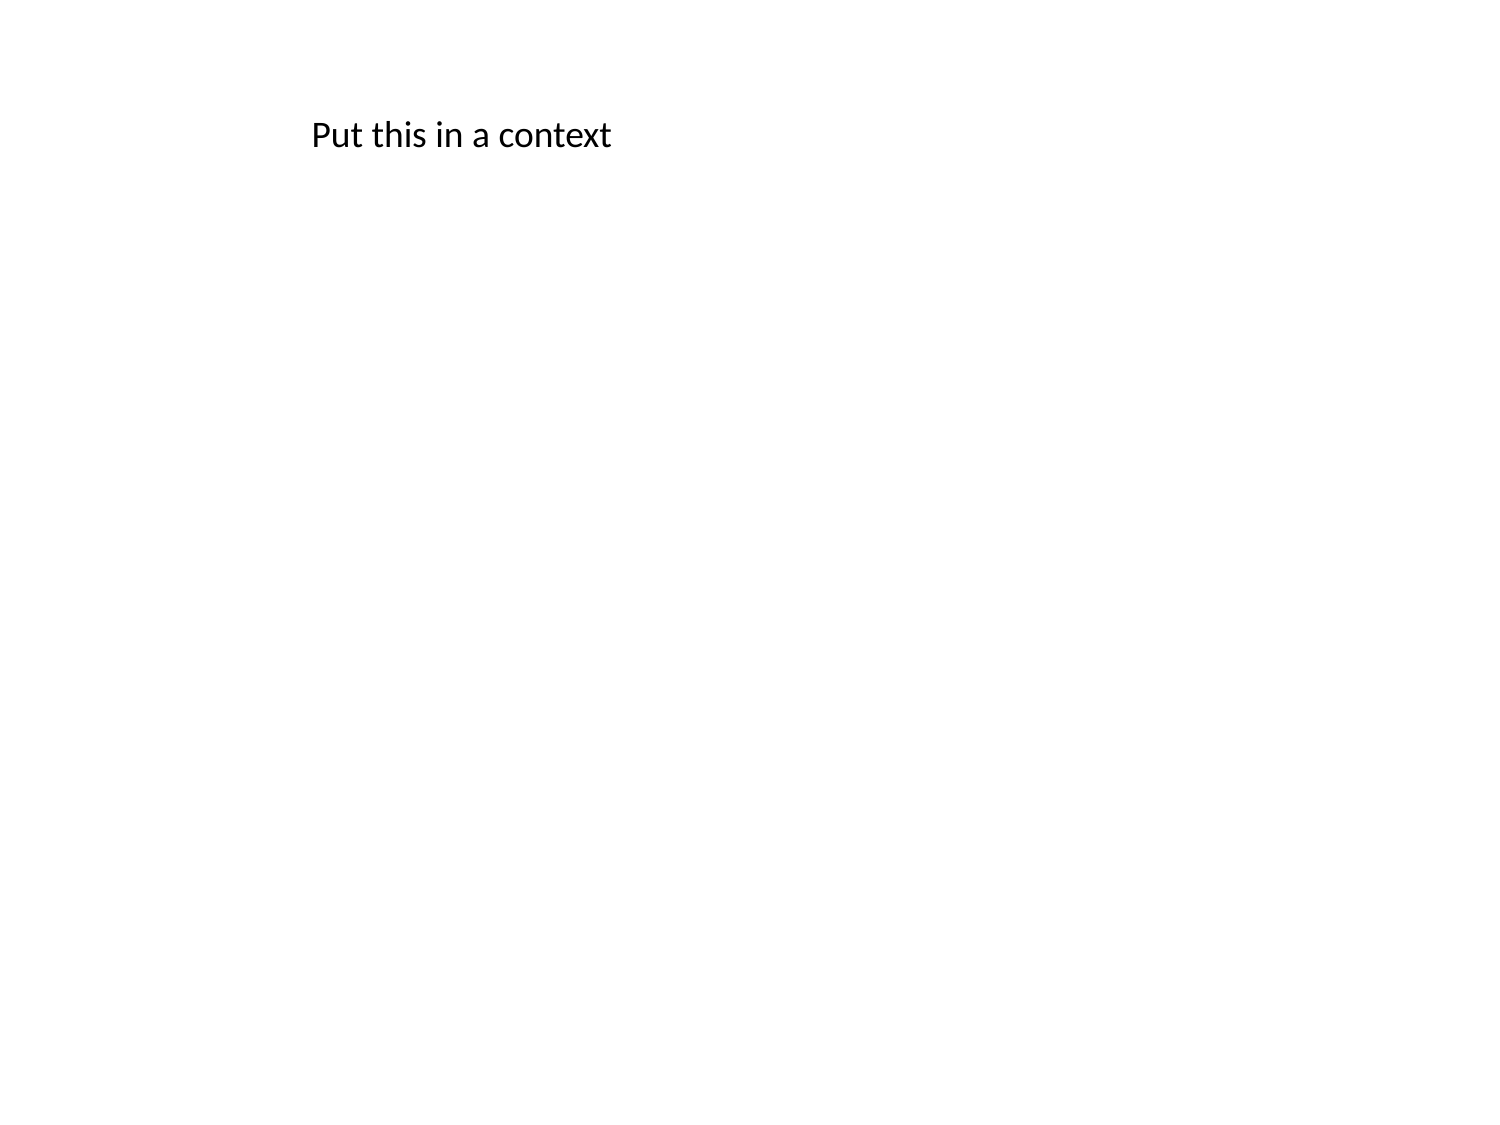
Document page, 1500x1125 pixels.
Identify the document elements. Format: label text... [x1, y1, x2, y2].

text_box Put this in a context [296, 103, 950, 163]
